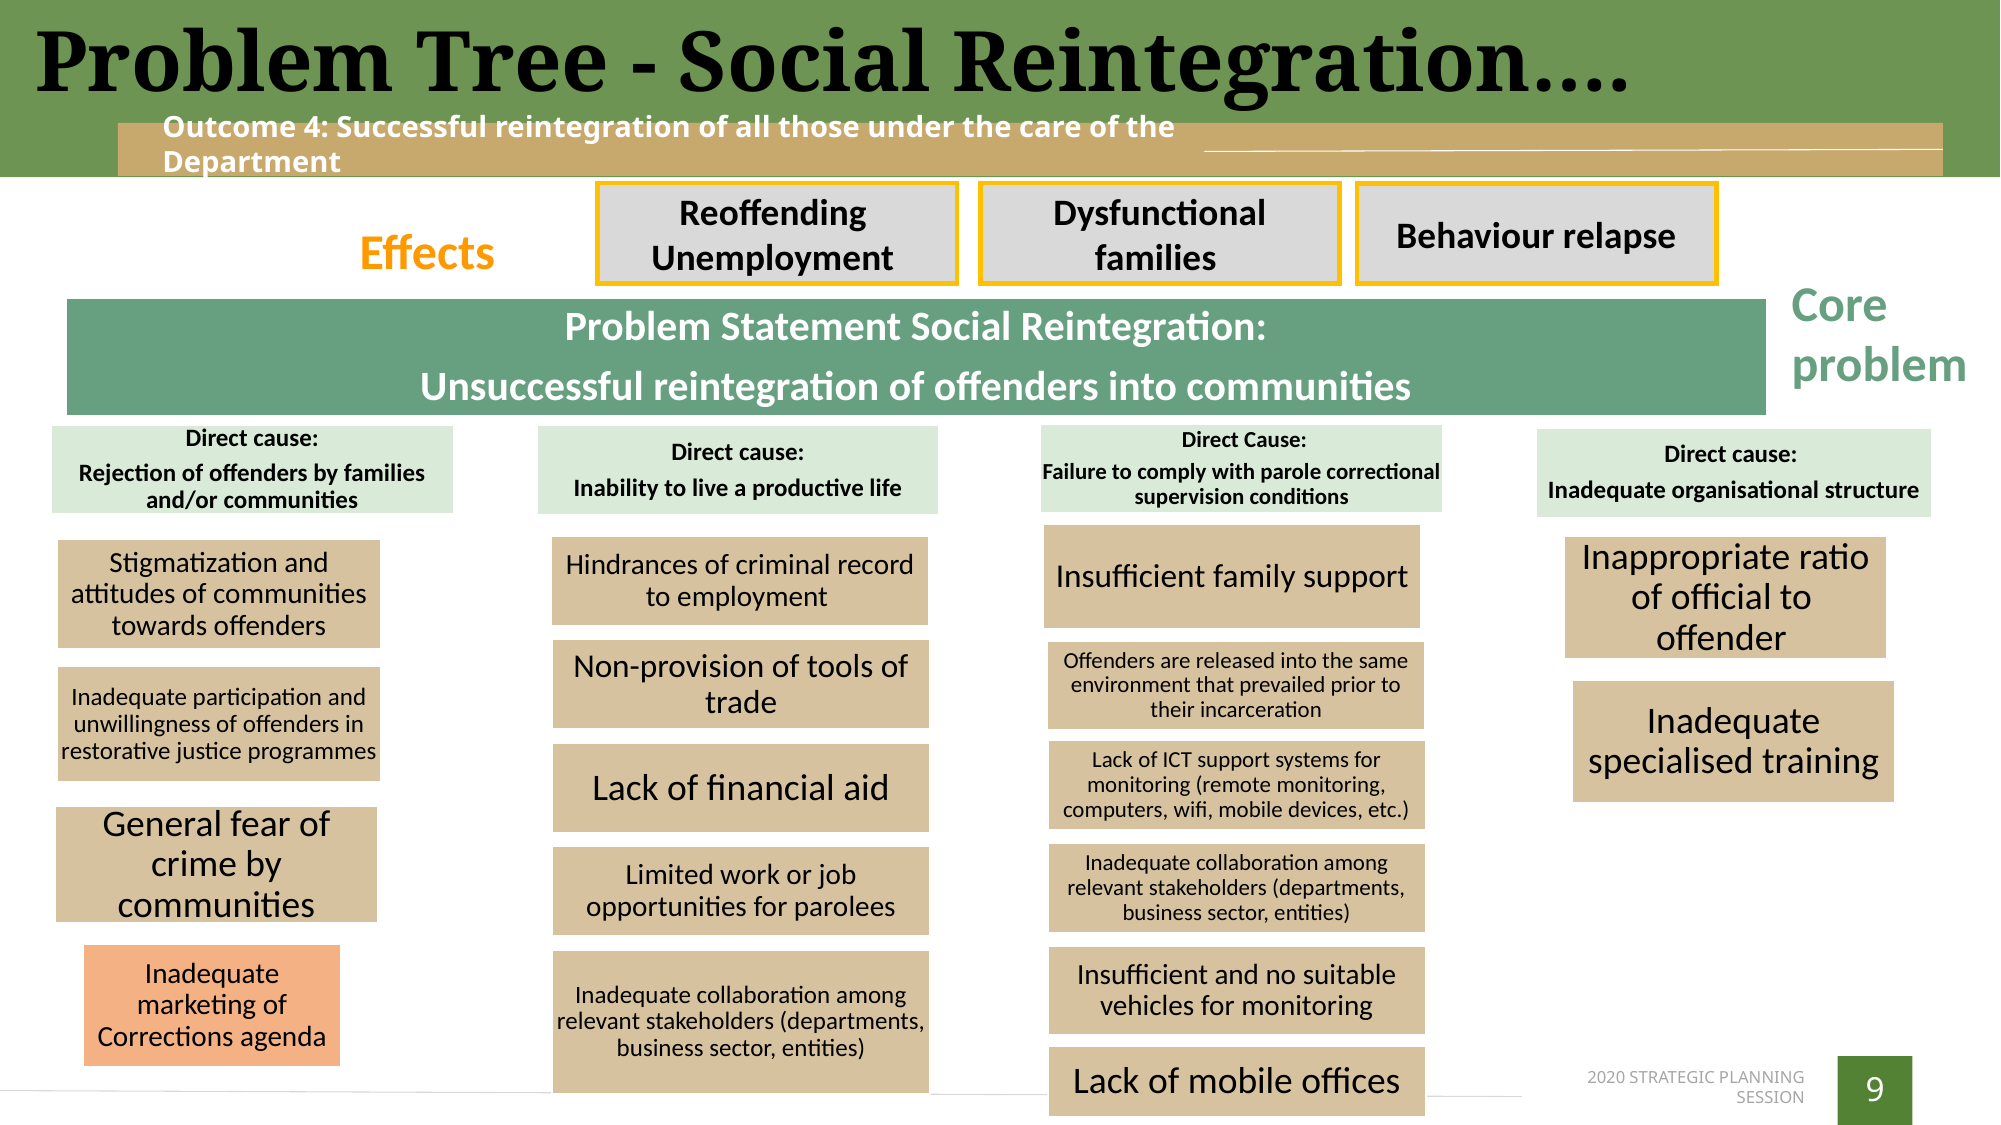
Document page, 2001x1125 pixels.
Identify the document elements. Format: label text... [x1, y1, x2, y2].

title Problem Tree - Social Reintegration…. [20, 0, 1863, 148]
text_box Behaviour relapse [1356, 182, 1717, 242]
text_box Dysfunctional families [979, 182, 1341, 242]
text_box Core problem [1950, 264, 1991, 400]
text_box Effects [344, 212, 557, 242]
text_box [50, 242, 1950, 1125]
text_box Reoffending Unemployment [597, 182, 958, 242]
text_box Outcome 4: Successful reintegration of all those under the care of the Department [162, 108, 1290, 179]
